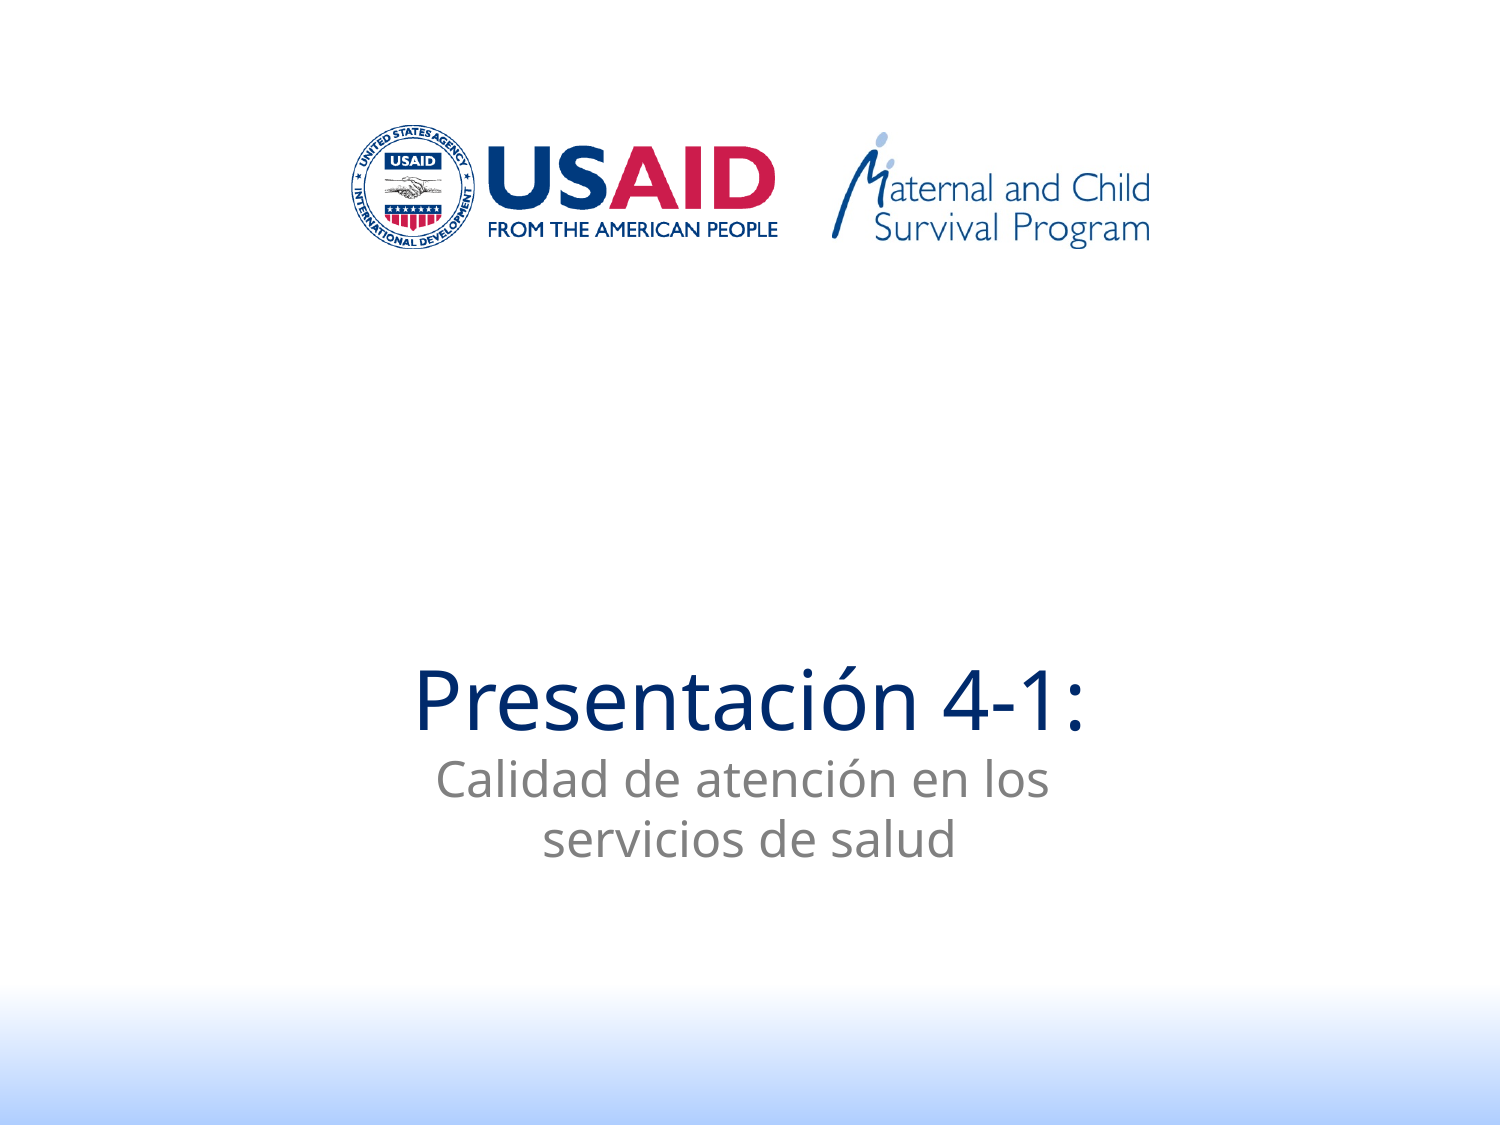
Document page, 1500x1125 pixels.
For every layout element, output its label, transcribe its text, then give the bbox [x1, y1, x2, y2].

picture [832, 132, 1149, 249]
picture [351, 125, 789, 249]
title Presentación 4-1: Calidad de atención en los servicios de salud [112, 646, 1388, 875]
